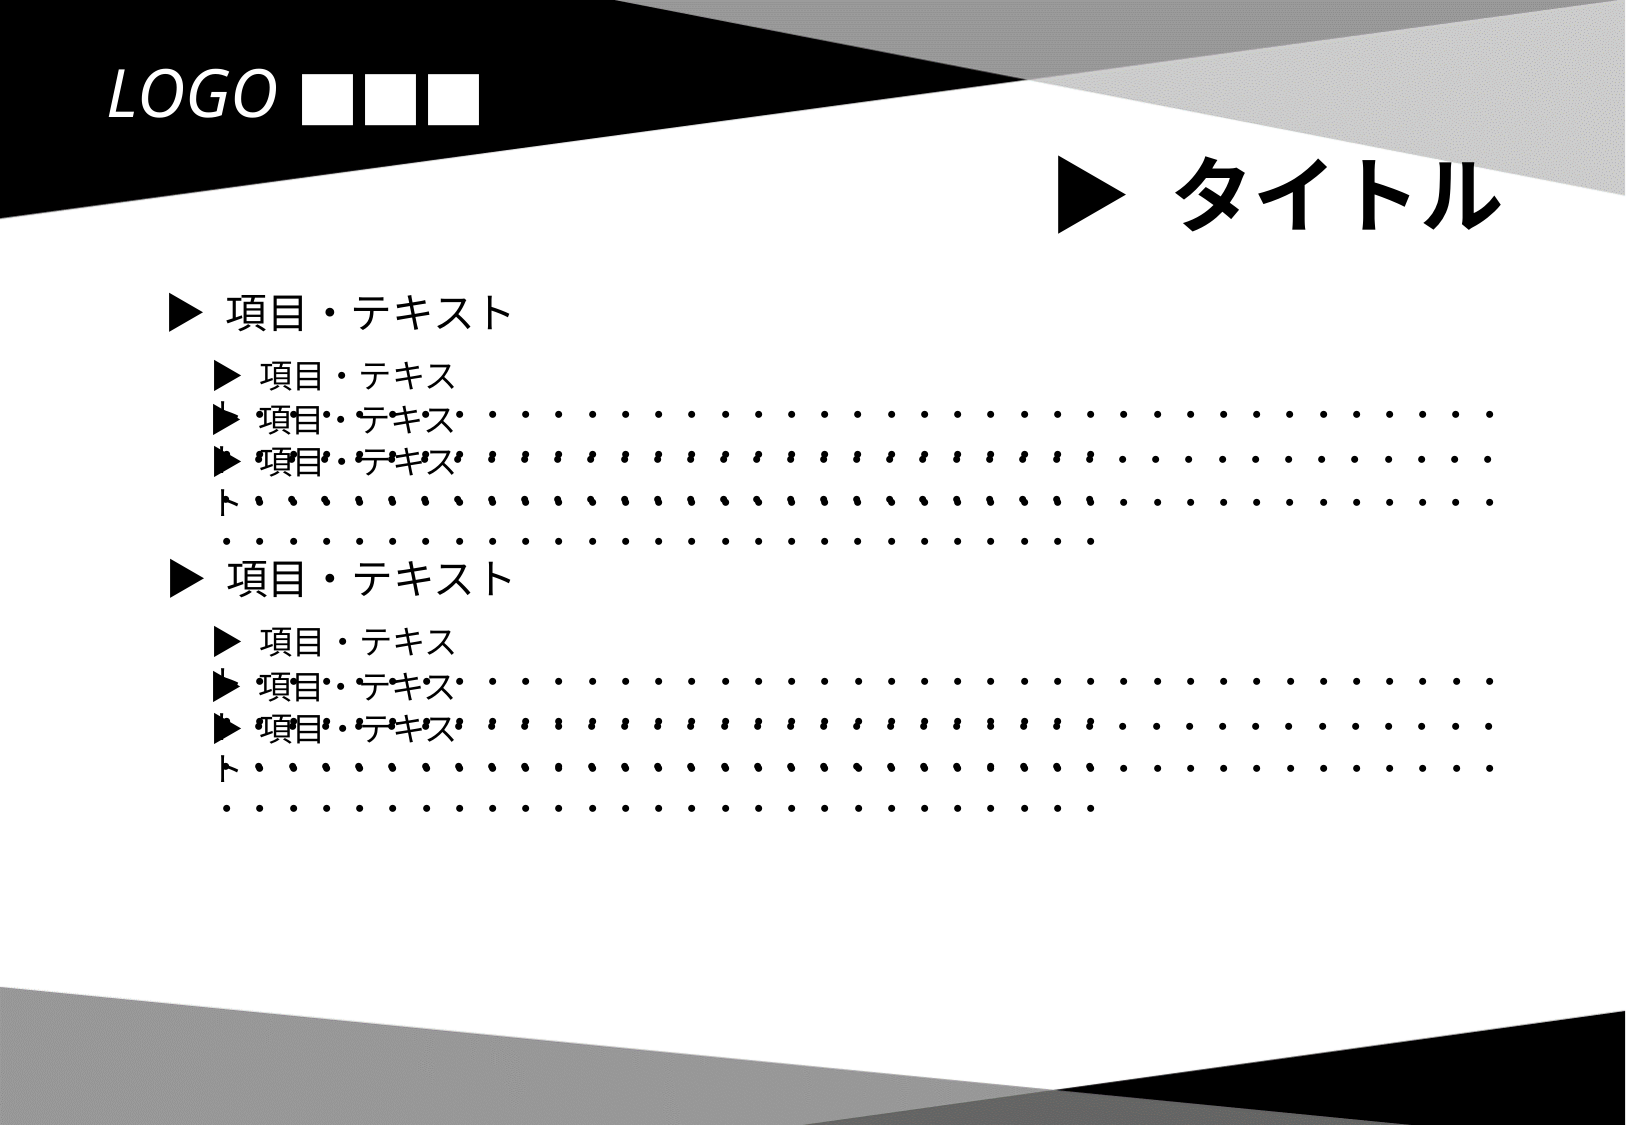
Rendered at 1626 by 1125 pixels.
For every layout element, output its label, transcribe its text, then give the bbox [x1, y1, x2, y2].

text_box ▶ タイトル [578, 135, 1519, 251]
text_box ▶ 項目・テキスト・・・・・・・・・・・・・・・・・・・・・・・・・・・・・・・・・・・・・・・・・・・・・・・・・・・・・・・・・・・・・・・・・ [195, 658, 1547, 794]
text_box ▶ 項目・テキスト・・・・・・・・・・・・・・・・・・・・・・・・・・・・・・・・・・・・・・・・・・・・・・・・・・・・・・・・・・・・・・・・・ [195, 347, 1548, 434]
text_box ▶ 項目・テキスト・・・・・・・・・・・・・・・・・・・・・・・・・・・・・・・・・・・・・・・・・・・・・・・・・・・・・・・・・・・・・・・・・ [195, 434, 1548, 569]
text_box ▶ 項目・テキスト [150, 546, 1463, 611]
text_box ▶ 項目・テキスト・・・・・・・・・・・・・・・・・・・・・・・・・・・・・・・・・・・・・・・・・・・・・・・・・・・・・・・・・・・・・・・・・ [194, 391, 1547, 527]
text_box ▶ 項目・テキスト・・・・・・・・・・・・・・・・・・・・・・・・・・・・・・・・・・・・・・・・・・・・・・・・・・・・・・・・・・・・・・・・・ [196, 614, 1548, 701]
picture [0, 0, 1626, 1125]
text_box ▶ 項目・テキスト・・・・・・・・・・・・・・・・・・・・・・・・・・・・・・・・・・・・・・・・・・・・・・・・・・・・・・・・・・・・・・・・・ [196, 701, 1548, 836]
text_box LOGO ■■■ [29, 43, 563, 139]
text_box ▶ 項目・テキスト [149, 279, 1463, 344]
